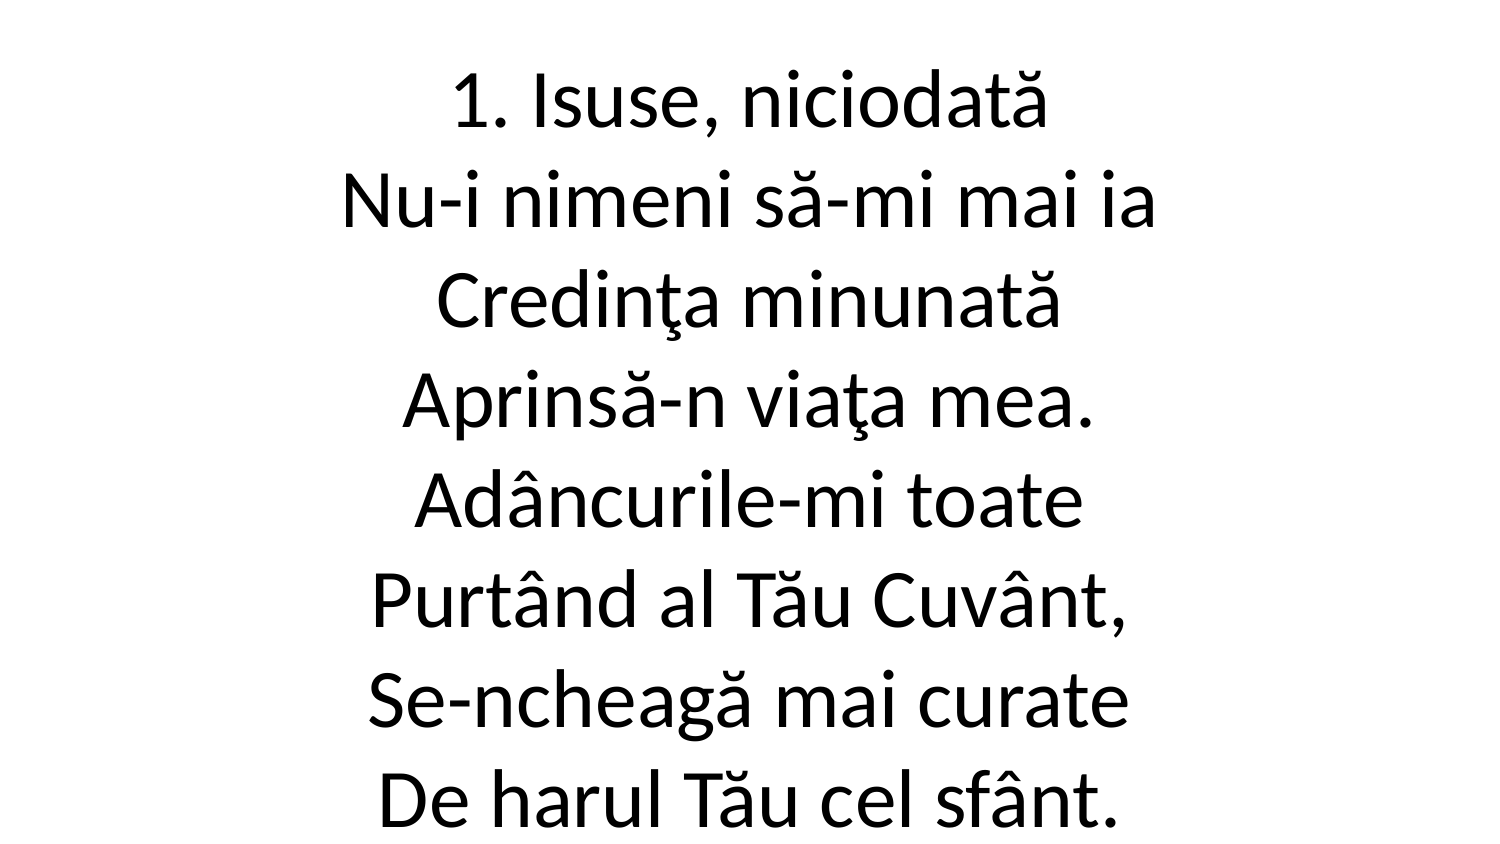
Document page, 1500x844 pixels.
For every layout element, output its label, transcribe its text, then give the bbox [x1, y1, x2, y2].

text_box 1. Isuse, niciodată Nu-i nimeni să-mi mai ia Credinţa minunată Aprinsă-n viaţa mea. Adâncurile-mi toate Purtând al Tău Cuvânt, Se-ncheagă mai curate De harul Tău cel sfânt. [325, 0, 1175, 844]
